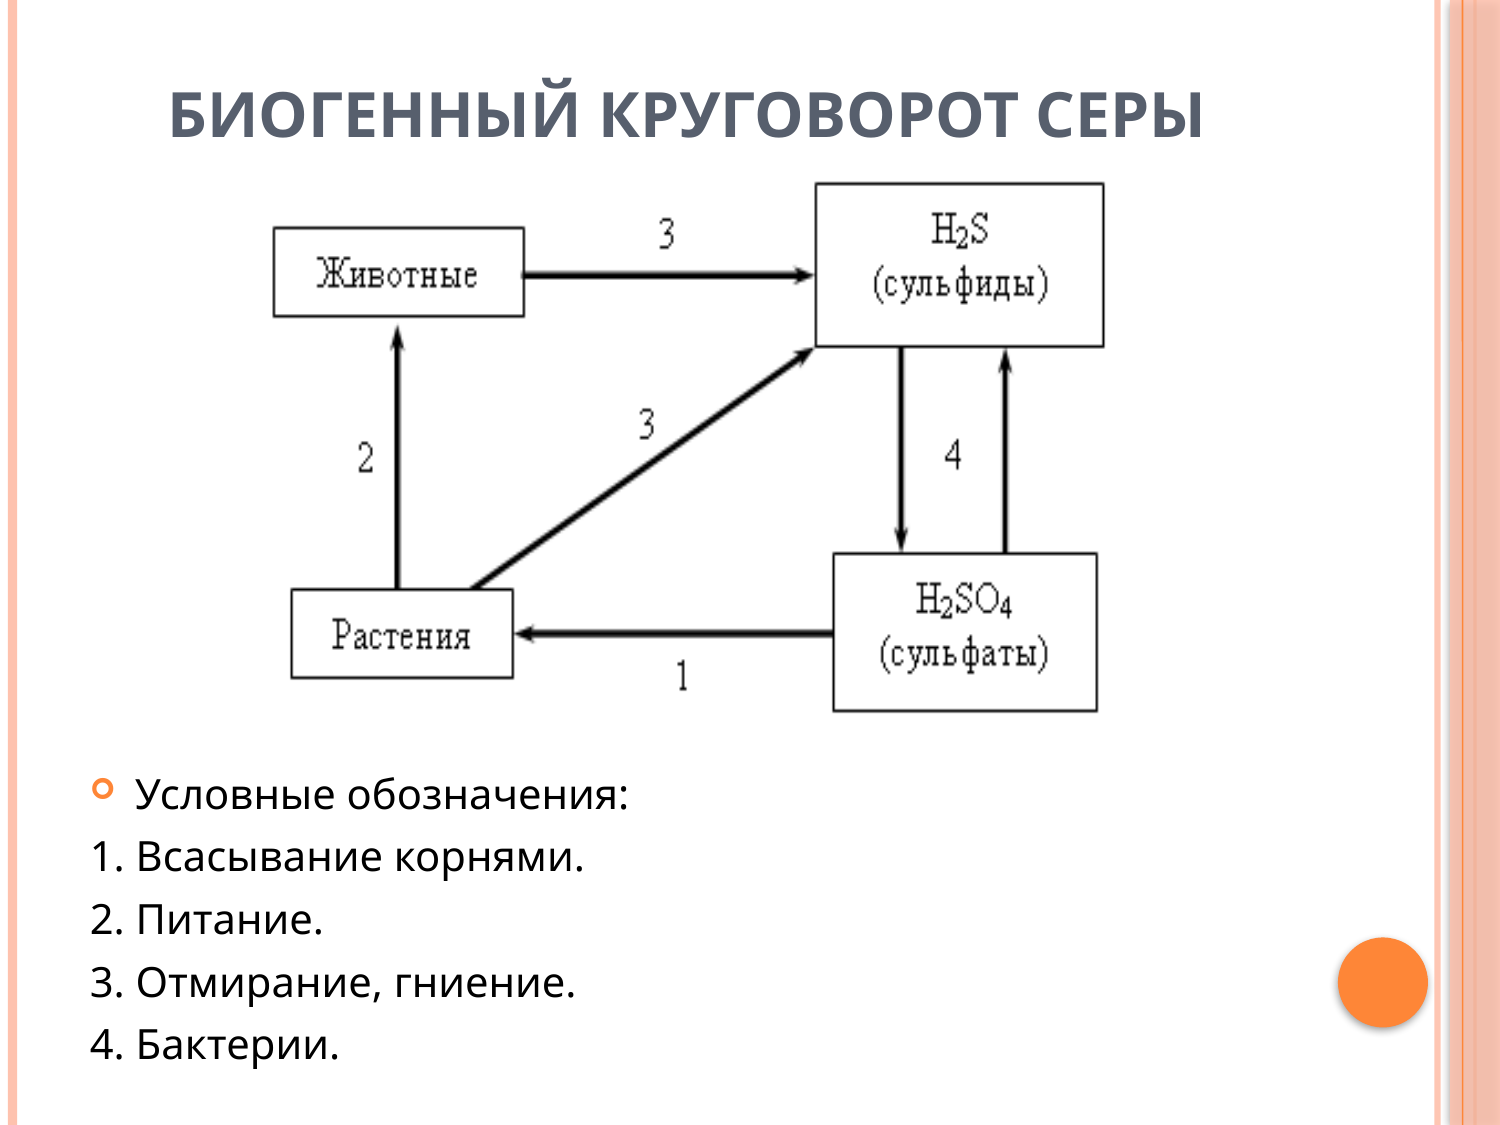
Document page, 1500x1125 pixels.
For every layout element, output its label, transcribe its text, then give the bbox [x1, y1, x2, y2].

picture [268, 175, 1114, 728]
title БИОГЕННЫЙ КРУГОВОРОТ СЕРЫ [75, 45, 1300, 233]
list Условные обозначения: 1. Всасывание корнями. 2. Питание. 3. Отмирание, гниение. 4. Бактерии. [75, 262, 1300, 1090]
